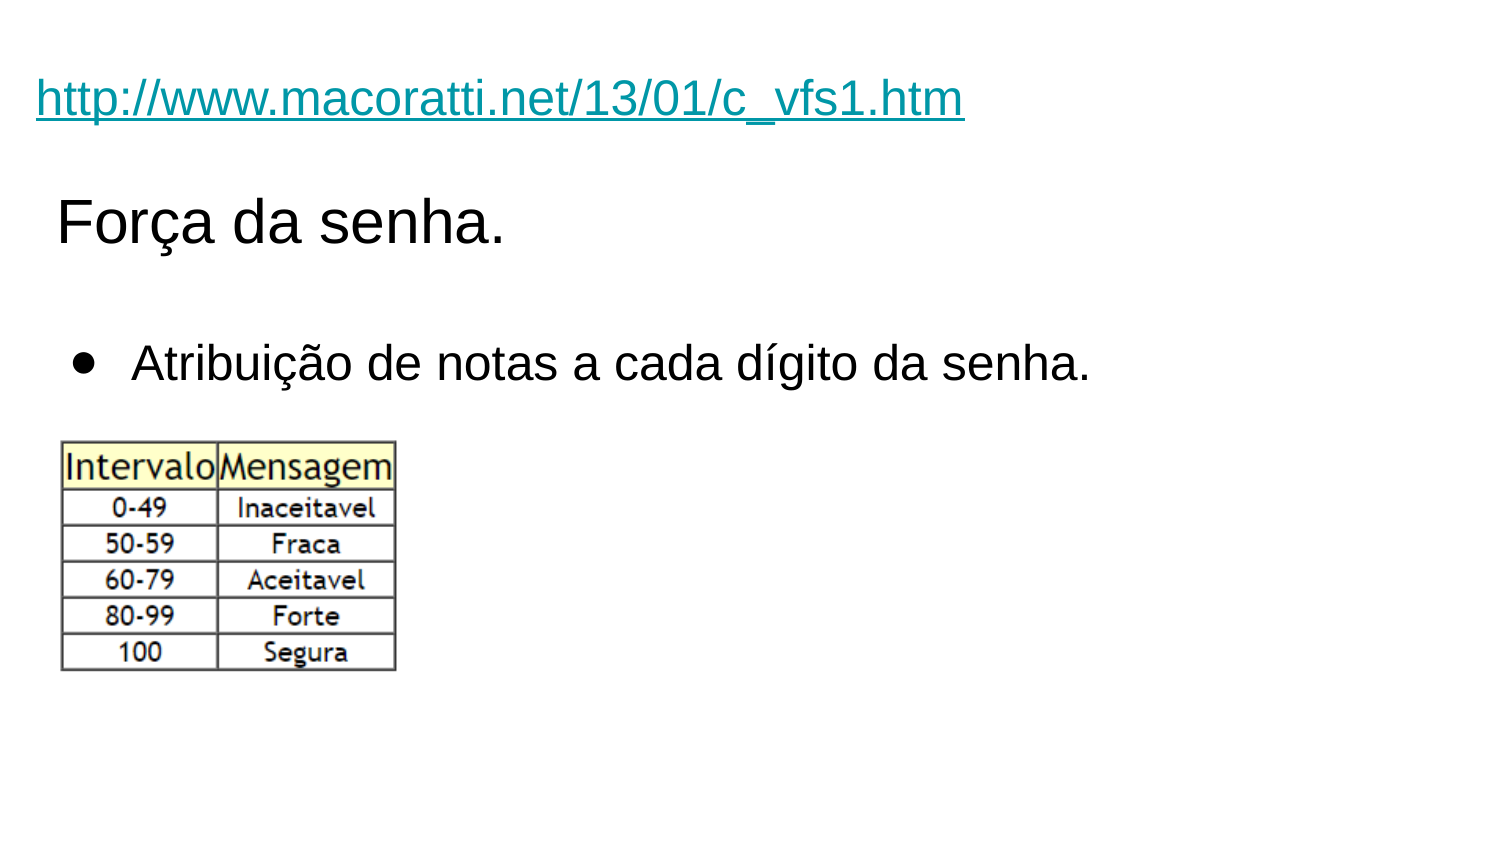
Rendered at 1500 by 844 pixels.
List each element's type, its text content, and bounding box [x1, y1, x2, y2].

picture [56, 436, 403, 677]
text_box http://www.macoratti.net/13/01/c_vfs1.htm [20, 50, 1352, 166]
text_box Força da senha. Atribuição de notas a cada dígito da senha. [41, 165, 1245, 307]
text_box [148, 351, 1352, 492]
